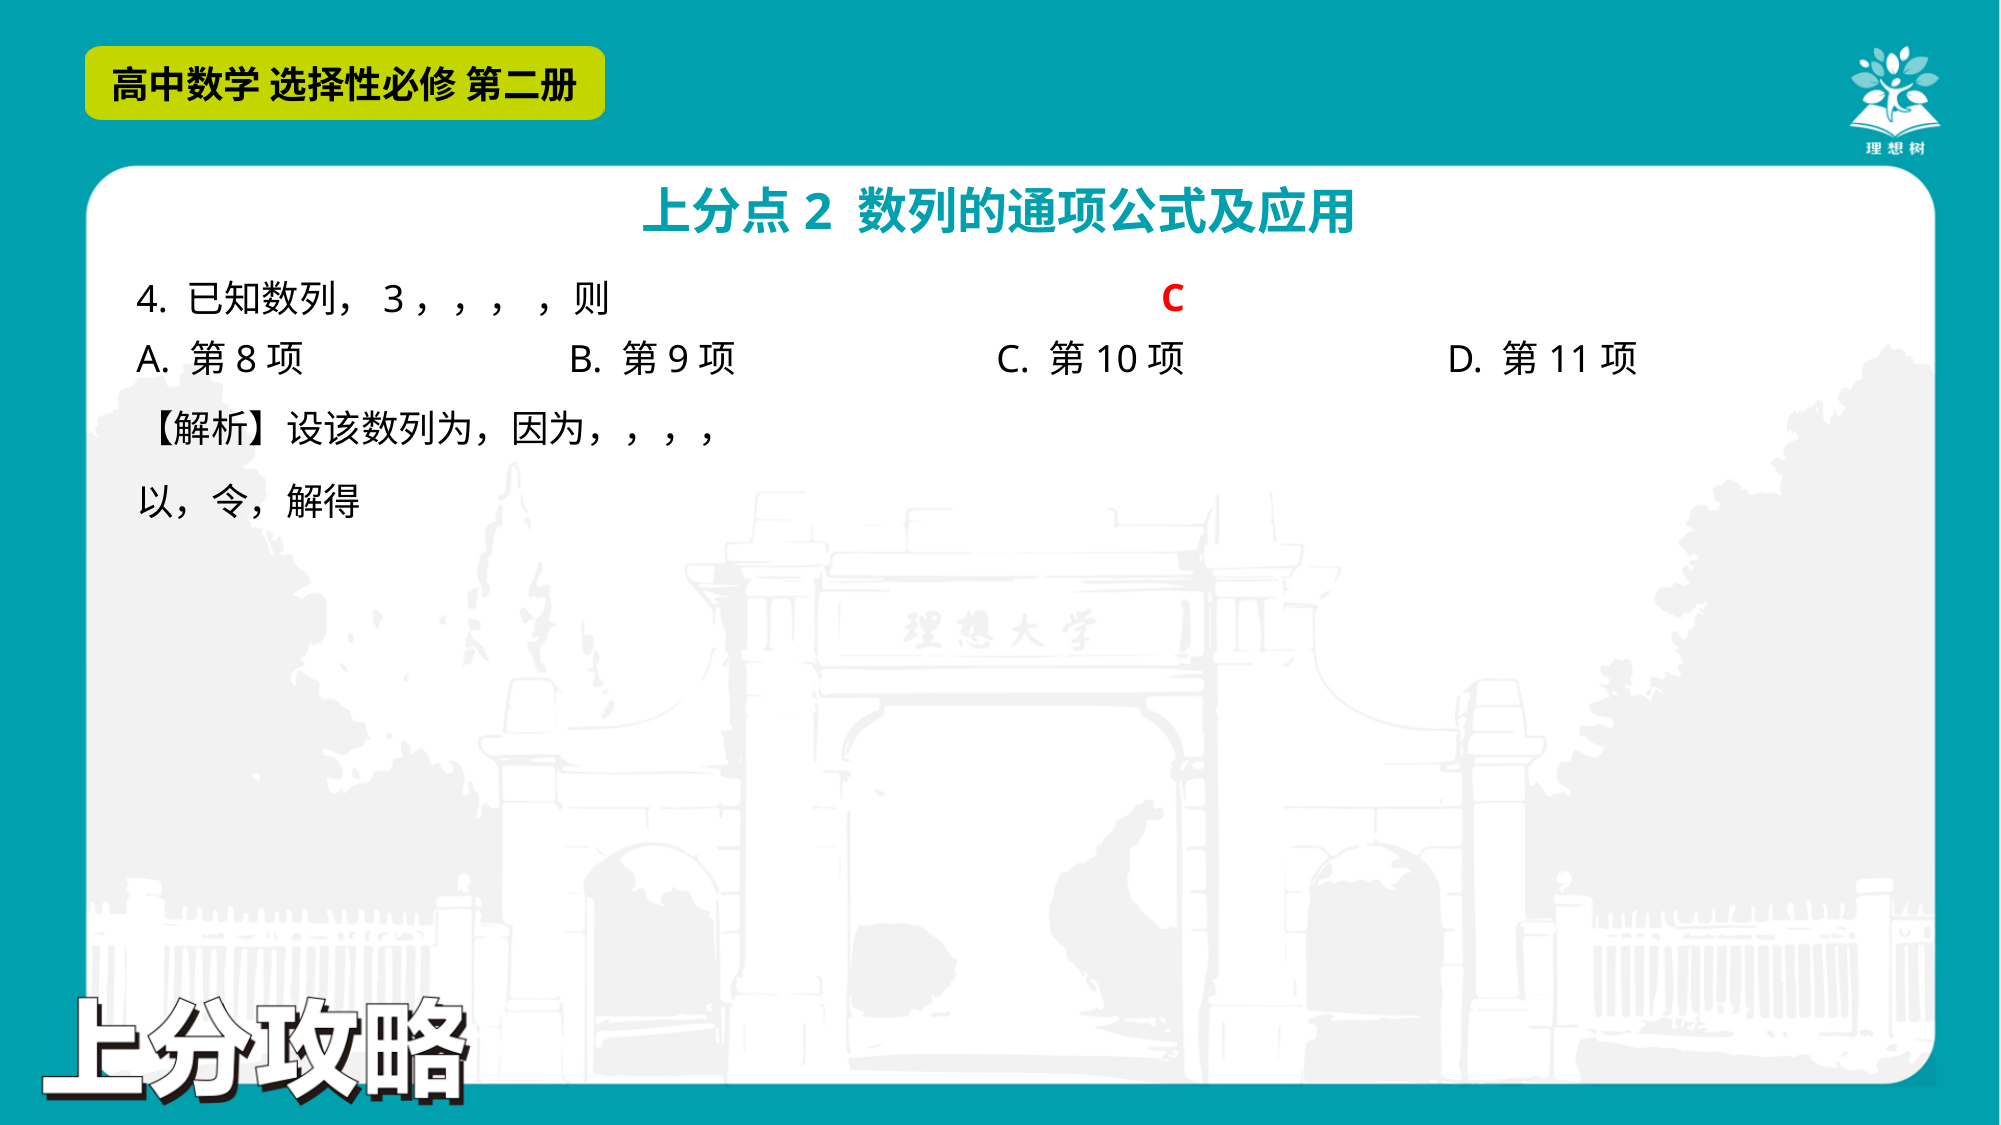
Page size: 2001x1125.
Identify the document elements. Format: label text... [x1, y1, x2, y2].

text_box A. 第8项 B. 第9项 C. 第10项 D. 第11项 [136, 313, 1865, 373]
text_box C [1145, 246, 1201, 311]
picture [0, 0, 2000, 1125]
